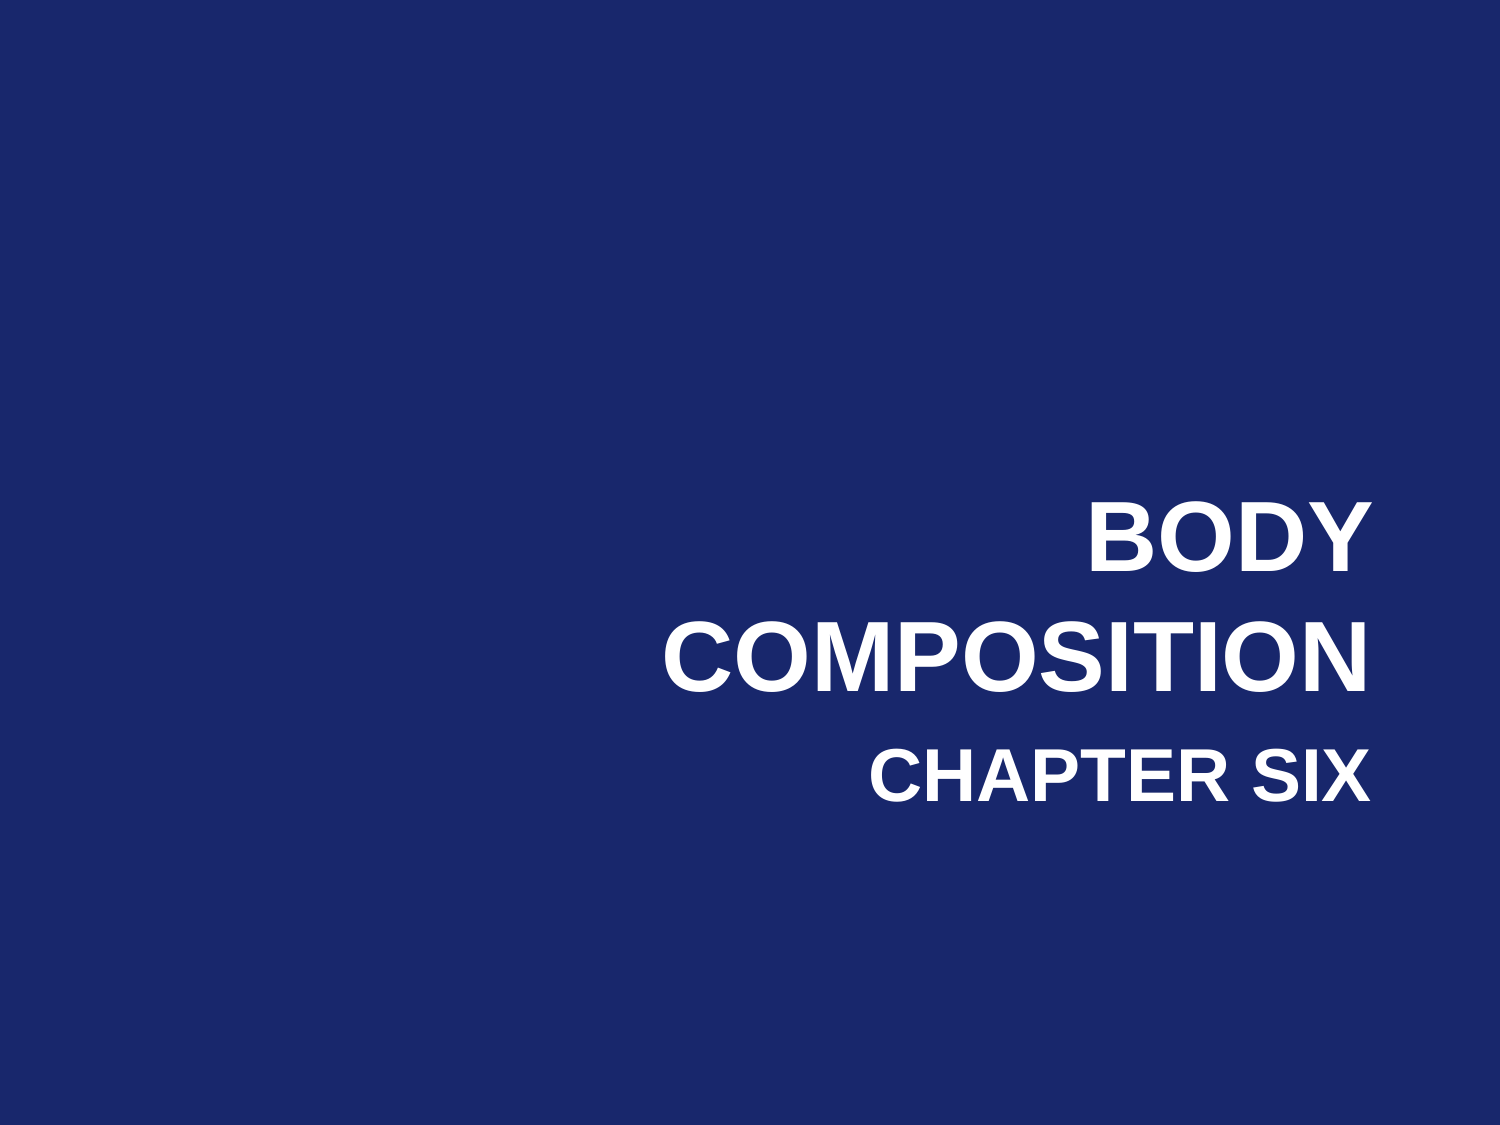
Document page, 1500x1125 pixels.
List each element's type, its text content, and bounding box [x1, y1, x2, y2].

subtitle Chapter Six [450, 719, 1388, 950]
title Body Composition [450, 322, 1388, 719]
